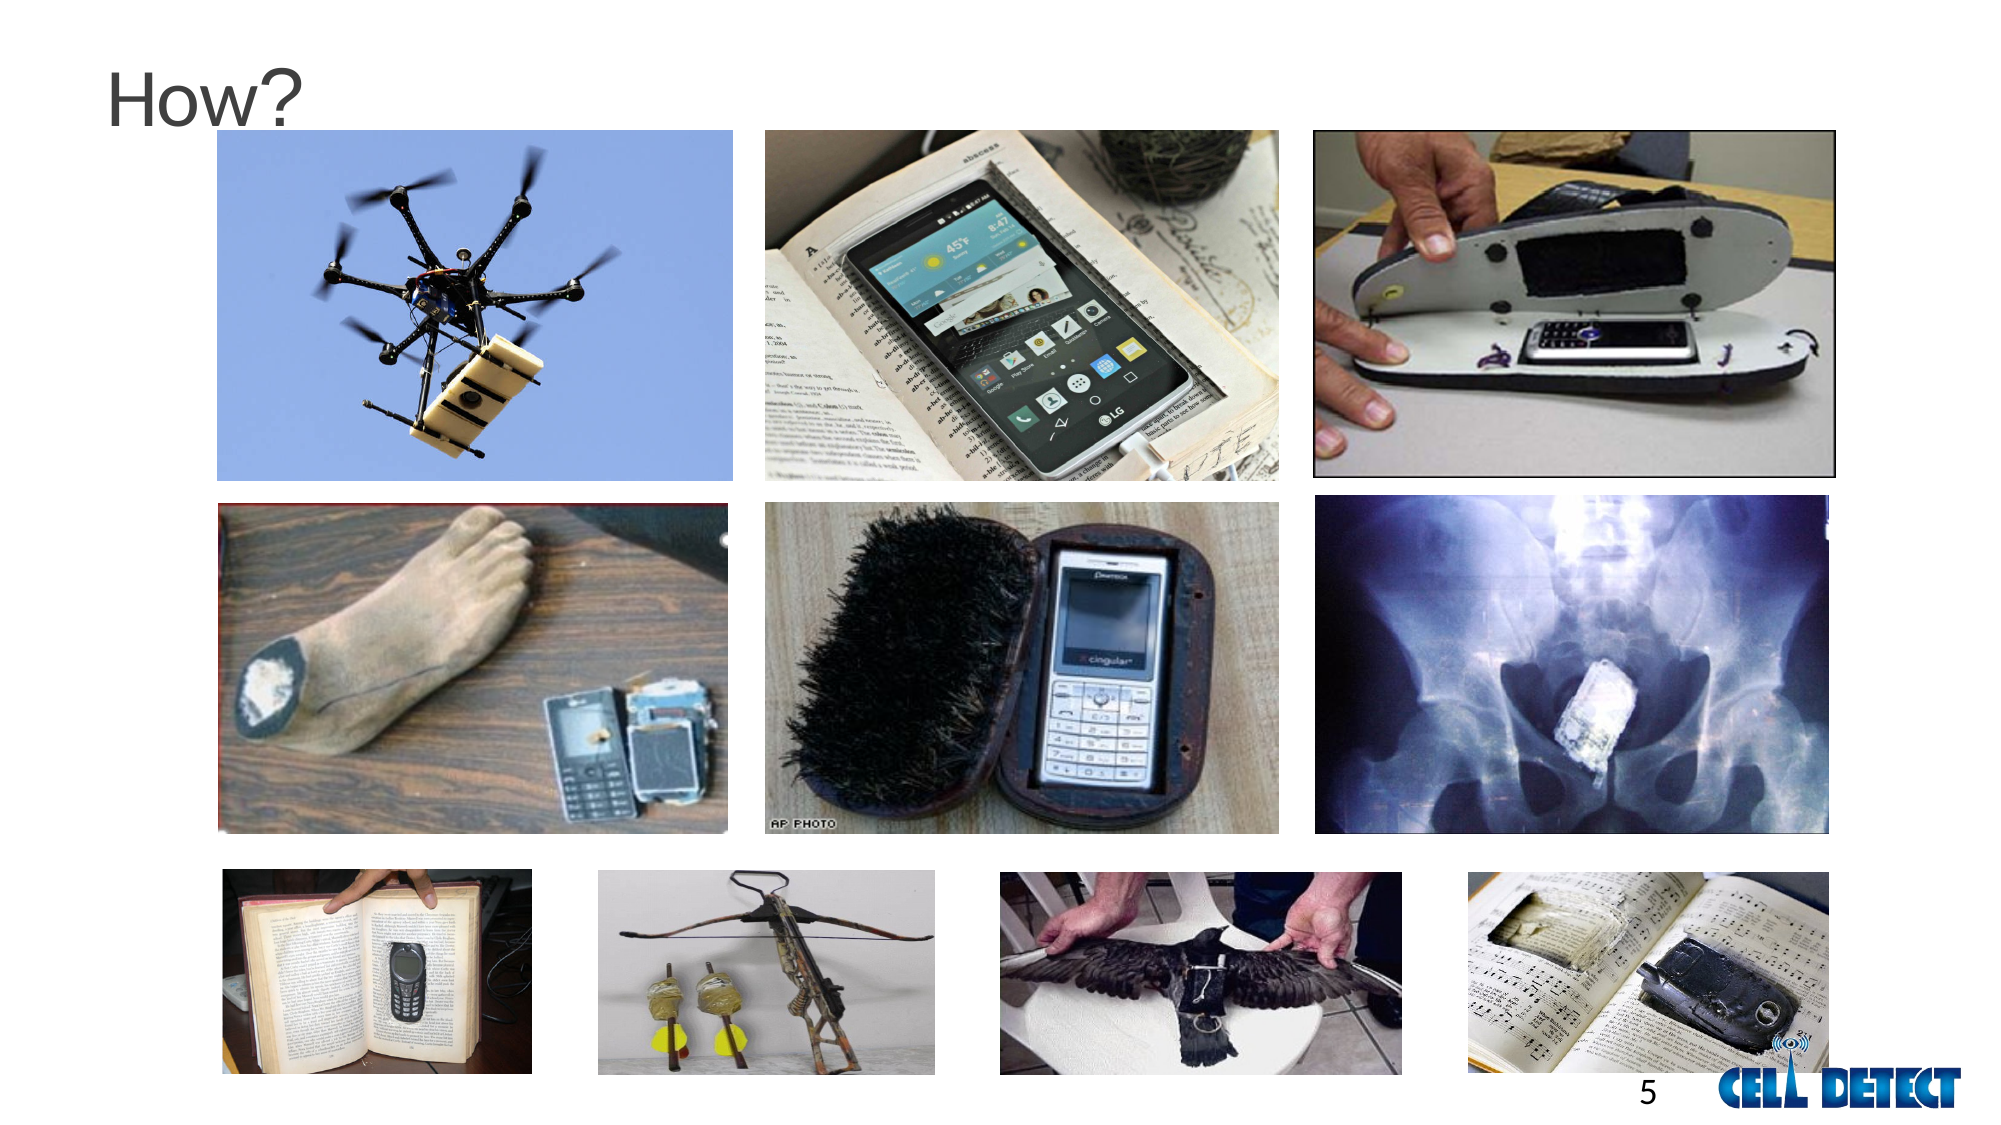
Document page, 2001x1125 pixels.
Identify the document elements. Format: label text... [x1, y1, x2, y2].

picture [1314, 494, 1830, 835]
picture [1467, 872, 1971, 1116]
title How? [91, 55, 1900, 152]
picture [764, 130, 1279, 482]
picture [1000, 871, 1402, 1076]
slide_number 5 [1624, 1081, 1706, 1120]
picture [1310, 127, 1837, 482]
picture [217, 502, 729, 835]
picture [222, 869, 533, 1074]
picture [216, 130, 733, 482]
picture [598, 870, 935, 1076]
picture [764, 501, 1279, 835]
